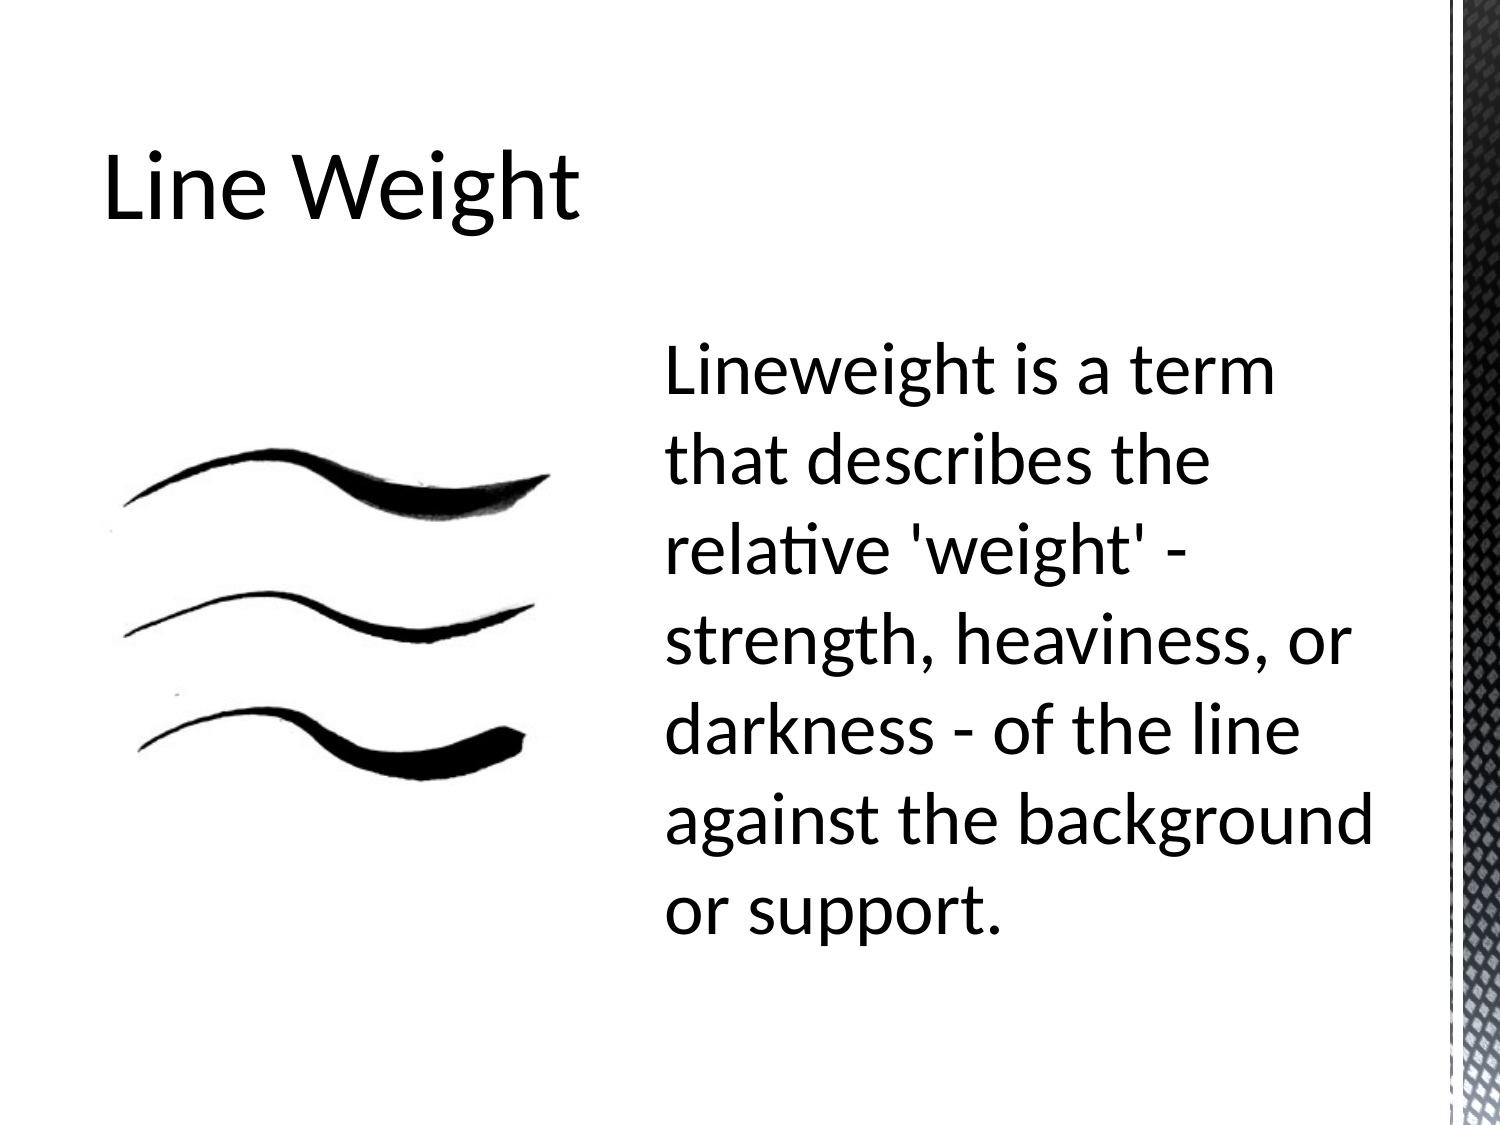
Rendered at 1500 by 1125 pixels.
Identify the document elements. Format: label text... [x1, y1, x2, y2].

picture [1447, 0, 1500, 1125]
text_box Line Weight [87, 112, 888, 248]
text_box Lineweight is a term that describes the relative 'weight' - strength, heaviness, or darkness - of the line against the background or support. [649, 312, 1413, 958]
picture [49, 384, 613, 892]
